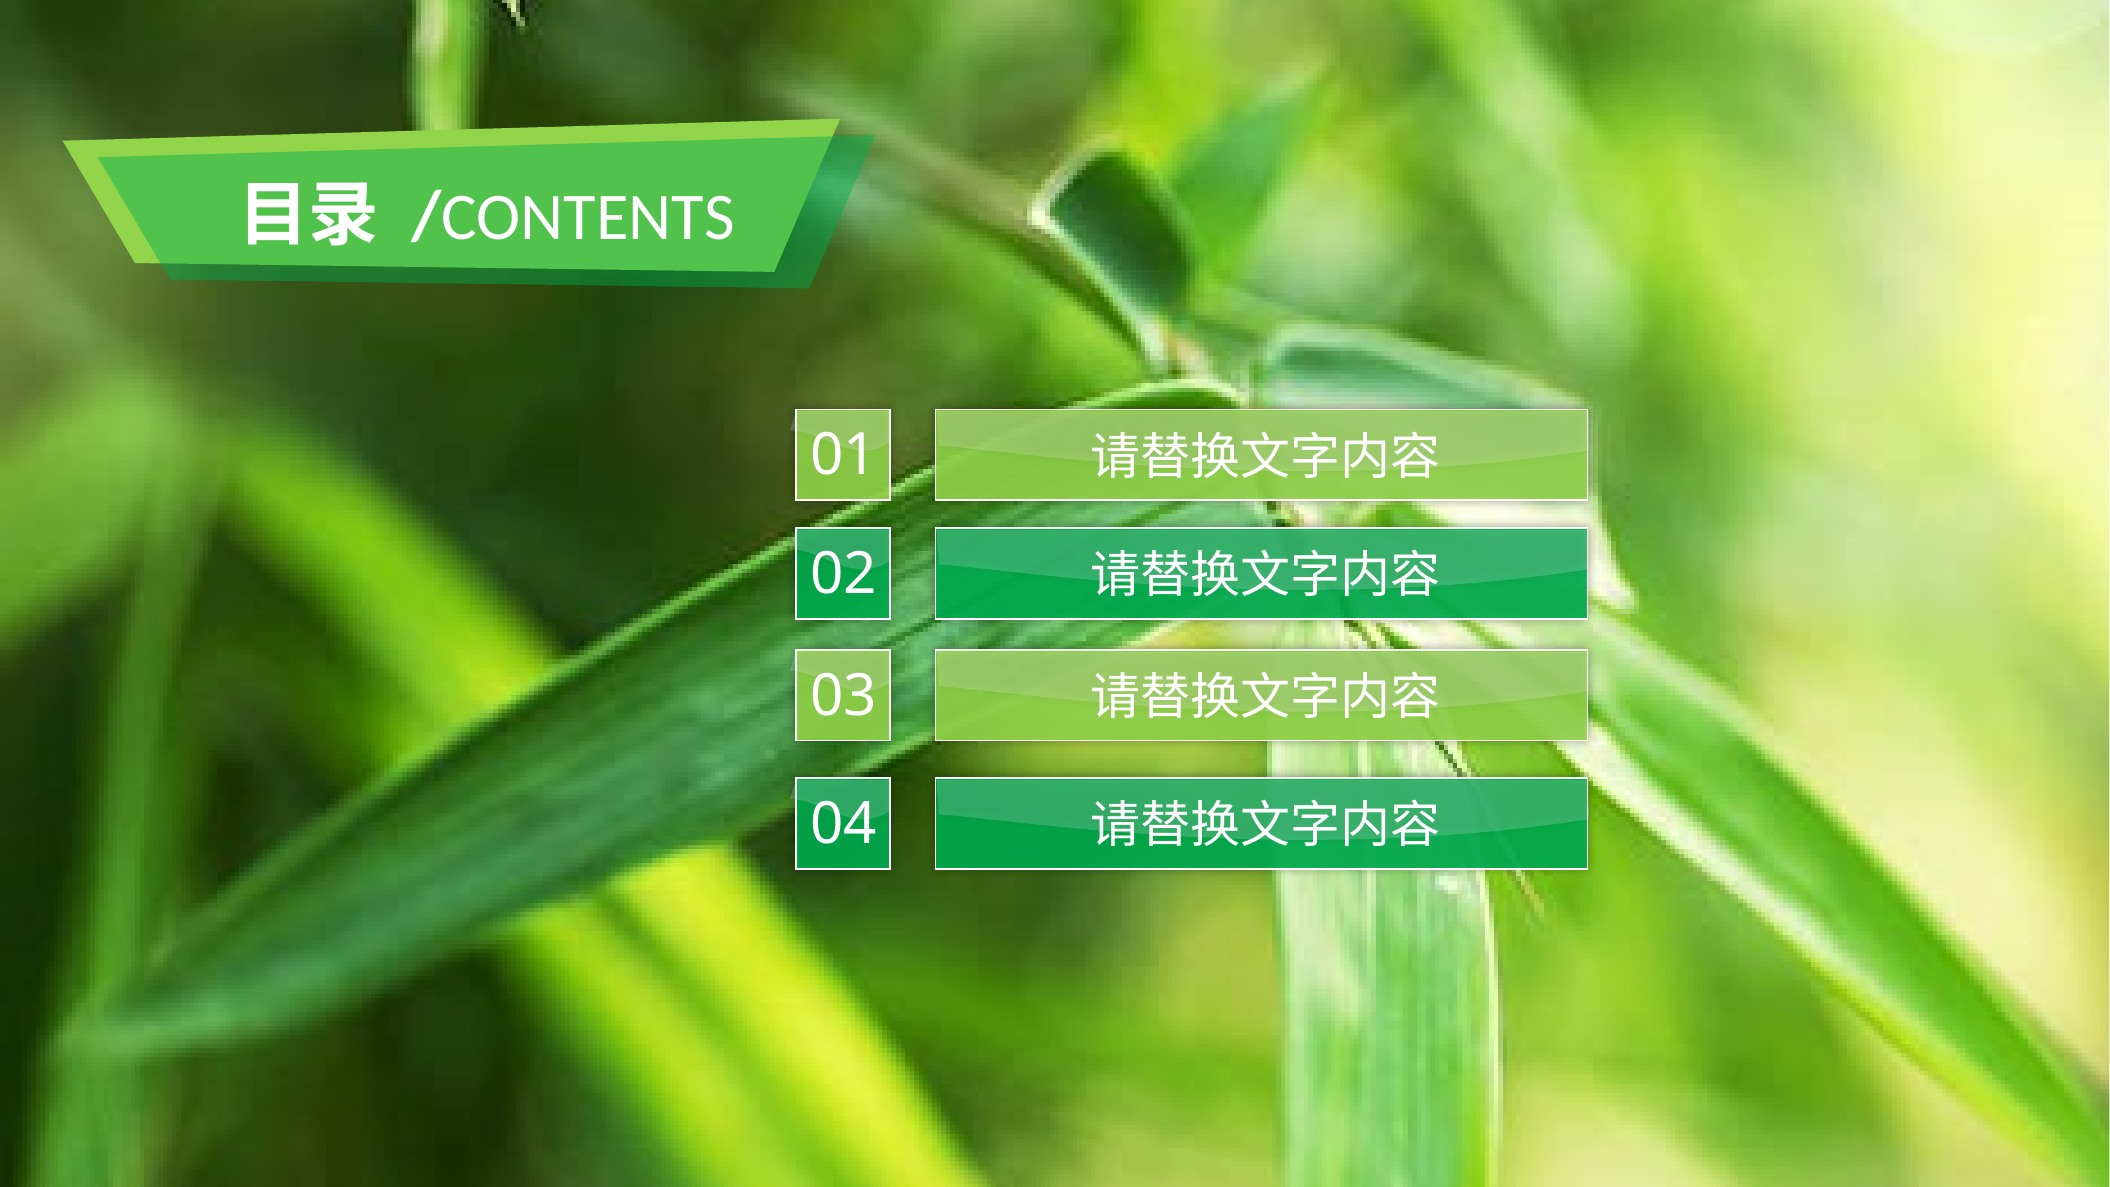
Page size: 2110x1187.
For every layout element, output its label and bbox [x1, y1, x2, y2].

text_box [789, 408, 891, 501]
text_box [62, 118, 876, 289]
text_box [789, 777, 891, 869]
text_box [935, 409, 1589, 501]
text_box [789, 649, 891, 741]
text_box [935, 527, 1589, 619]
text_box [789, 527, 891, 619]
text_box [935, 649, 1589, 741]
text_box [0, 0, 2110, 1187]
text_box [935, 777, 1589, 869]
